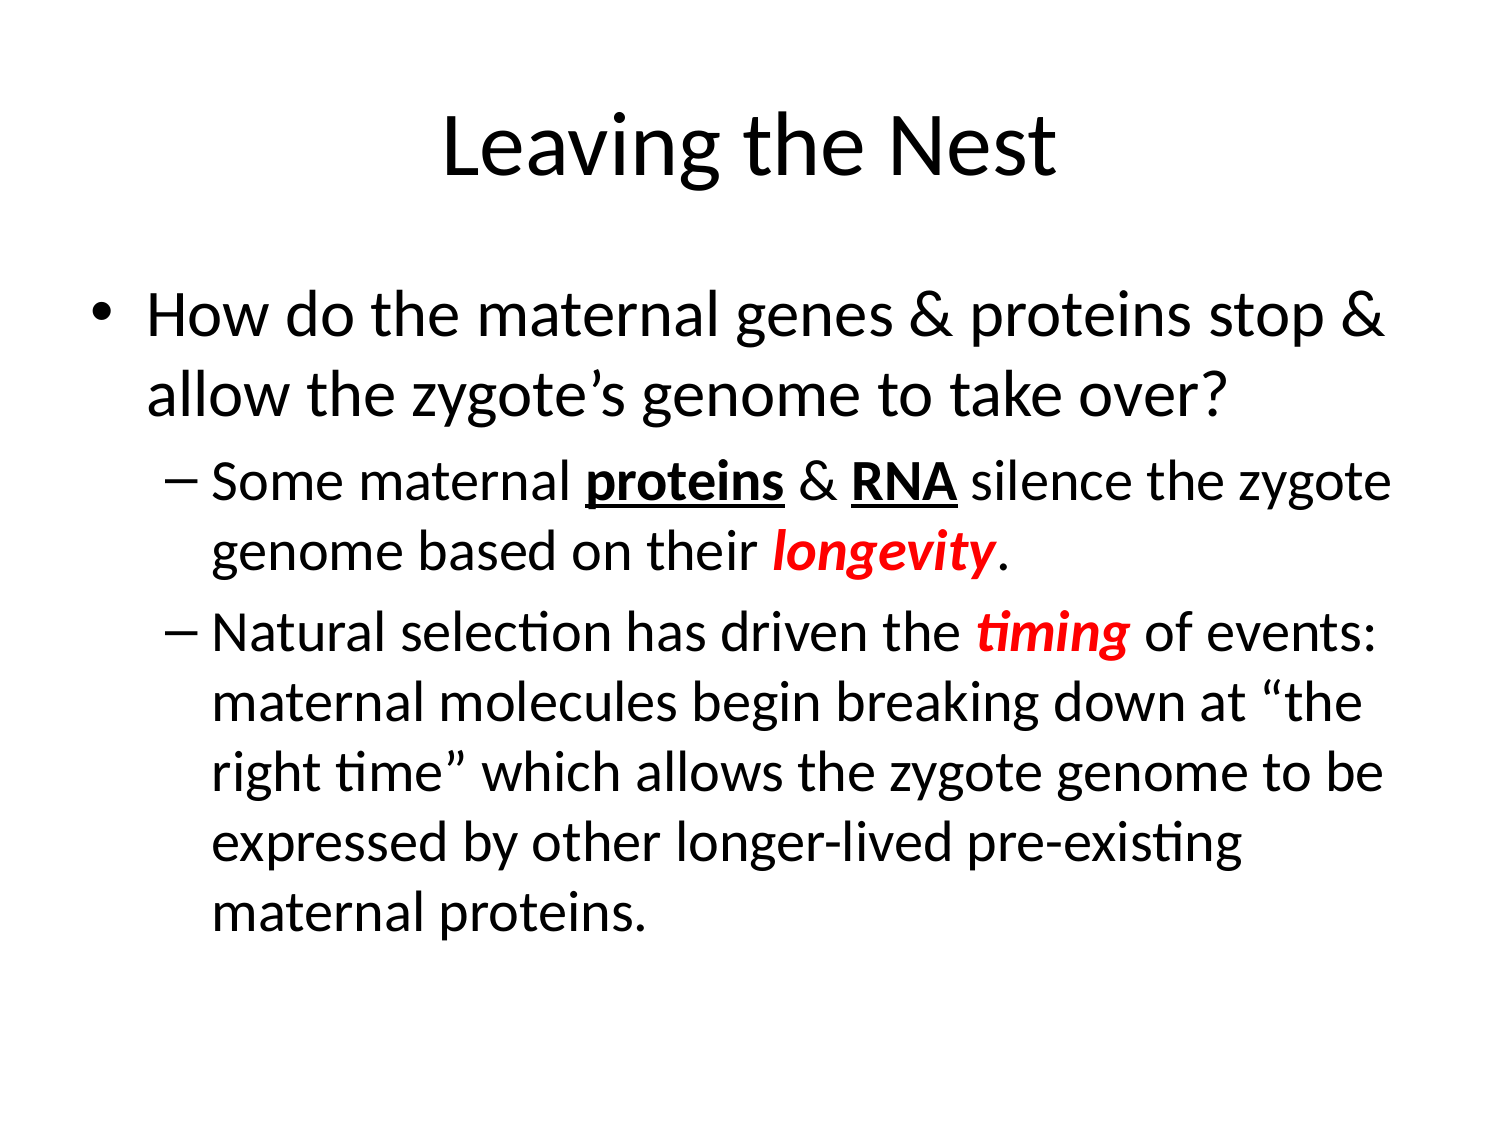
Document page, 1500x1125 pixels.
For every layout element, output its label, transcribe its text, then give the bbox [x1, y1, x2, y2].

list How do the maternal genes & proteins stop & allow the zygote’s genome to take over? Some maternal proteins & RNA silence the zygote genome based on their longevity. Natural selection has driven the timing of events: maternal molecules begin breaking down at “the right time” which allows the zygote genome to be expressed by other longer-lived pre-existing maternal proteins. [75, 262, 1425, 1005]
title Leaving the Nest [75, 45, 1425, 233]
